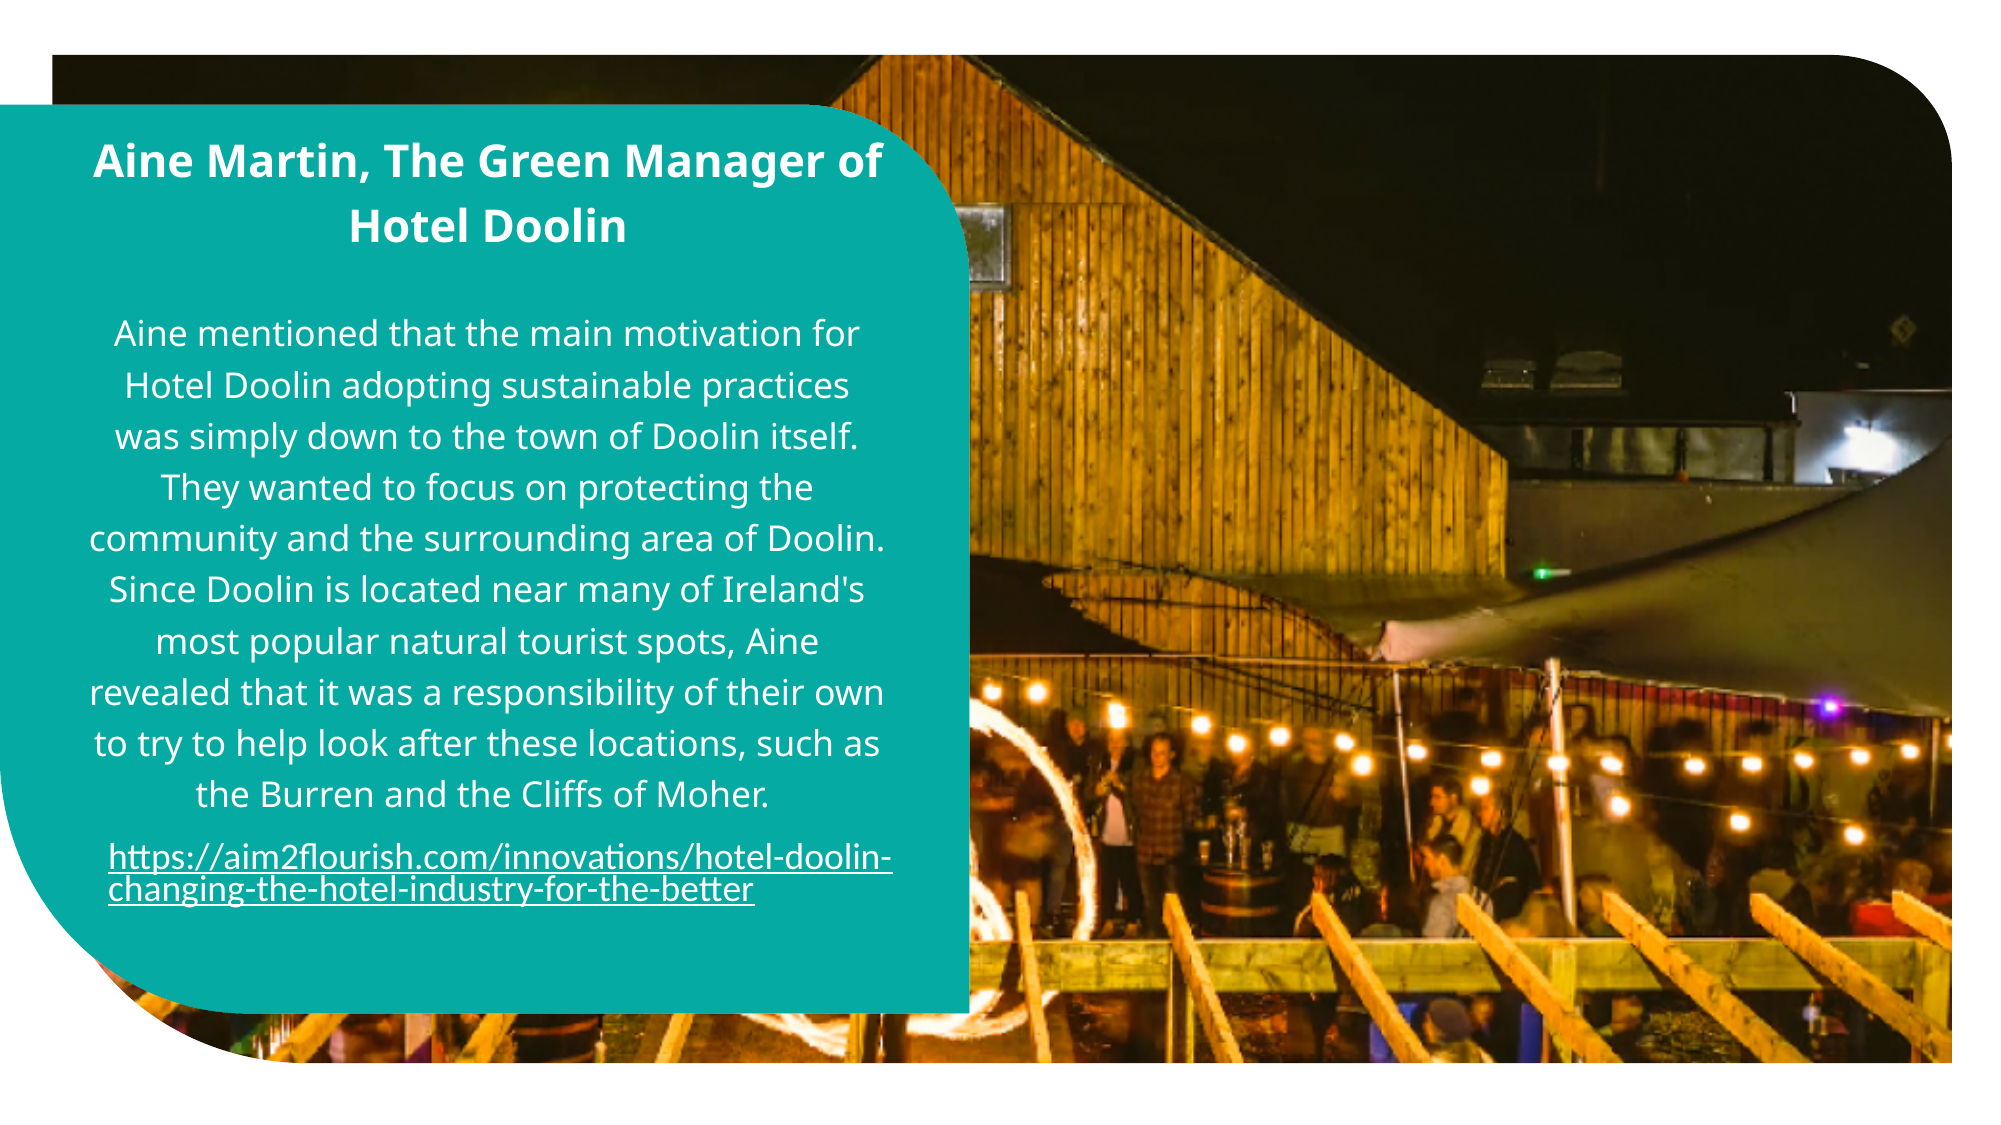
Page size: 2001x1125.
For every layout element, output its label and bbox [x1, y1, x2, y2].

picture [52, 54, 1952, 1064]
